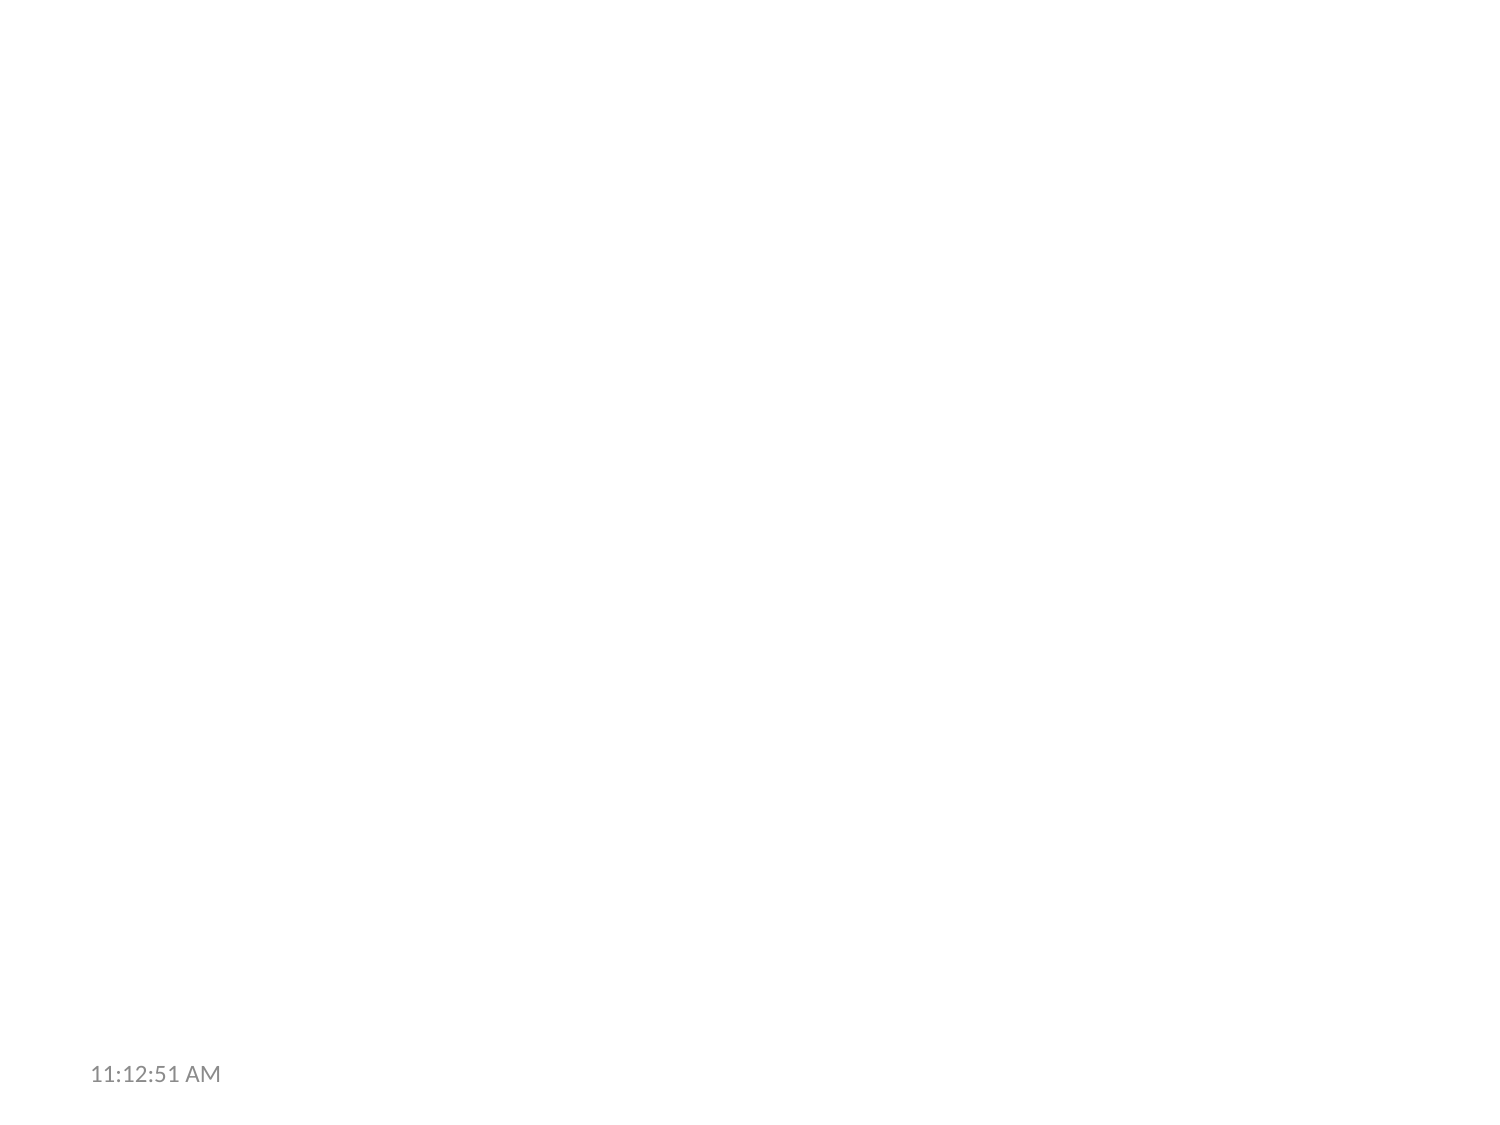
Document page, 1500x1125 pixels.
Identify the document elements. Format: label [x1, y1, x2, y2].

slide_number [75, 1042, 425, 1103]
